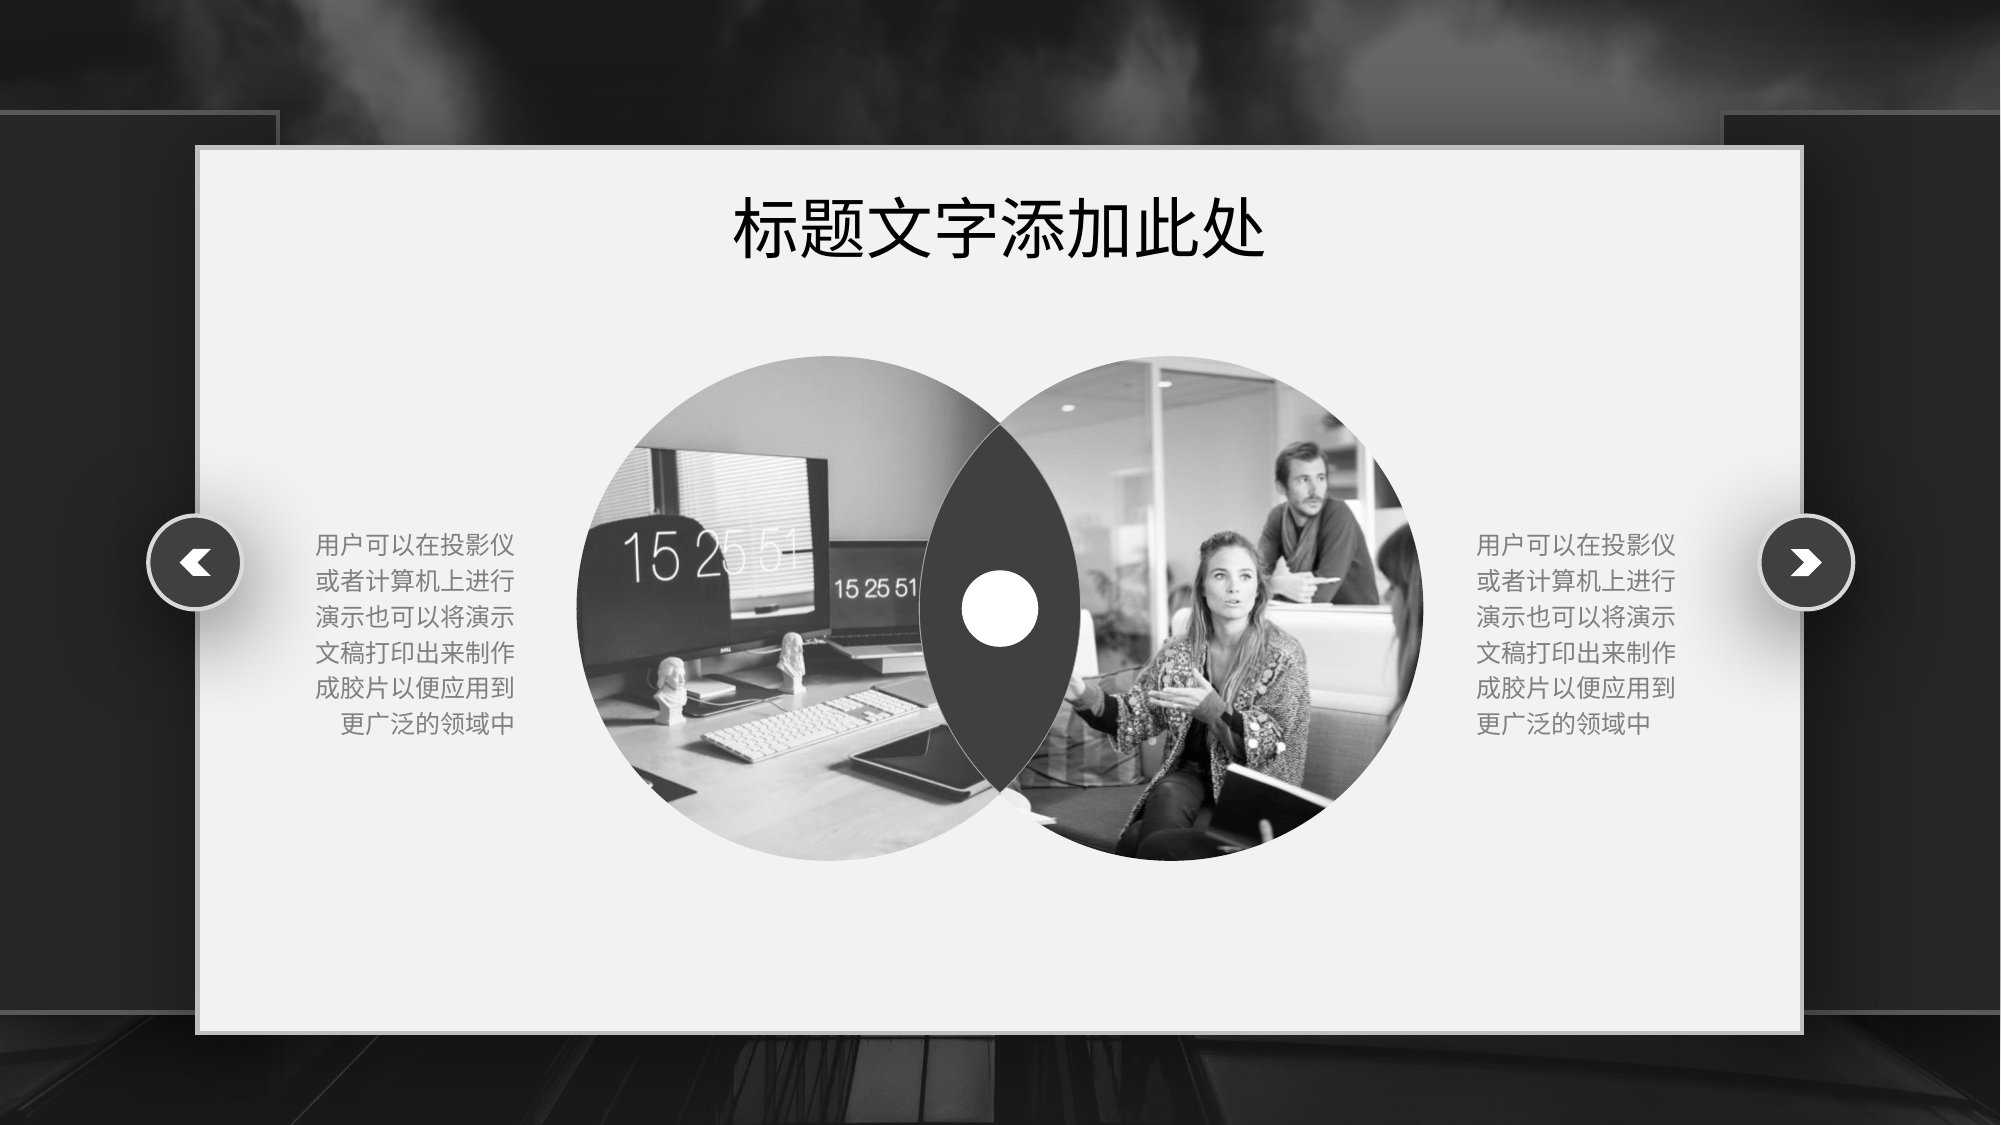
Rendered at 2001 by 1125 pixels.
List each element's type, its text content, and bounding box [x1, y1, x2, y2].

picture [576, 356, 1424, 861]
text_box 标题文字添加此处 [718, 179, 1282, 274]
text_box 用户可以在投影仪或者计算机上进行演示也可以将演示文稿打印出来制作成胶片以便应用到更广泛的领域中 [1461, 515, 1712, 747]
text_box 用户可以在投影仪或者计算机上进行演示也可以将演示文稿打印出来制作成胶片以便应用到更广泛的领域中 [280, 515, 531, 747]
